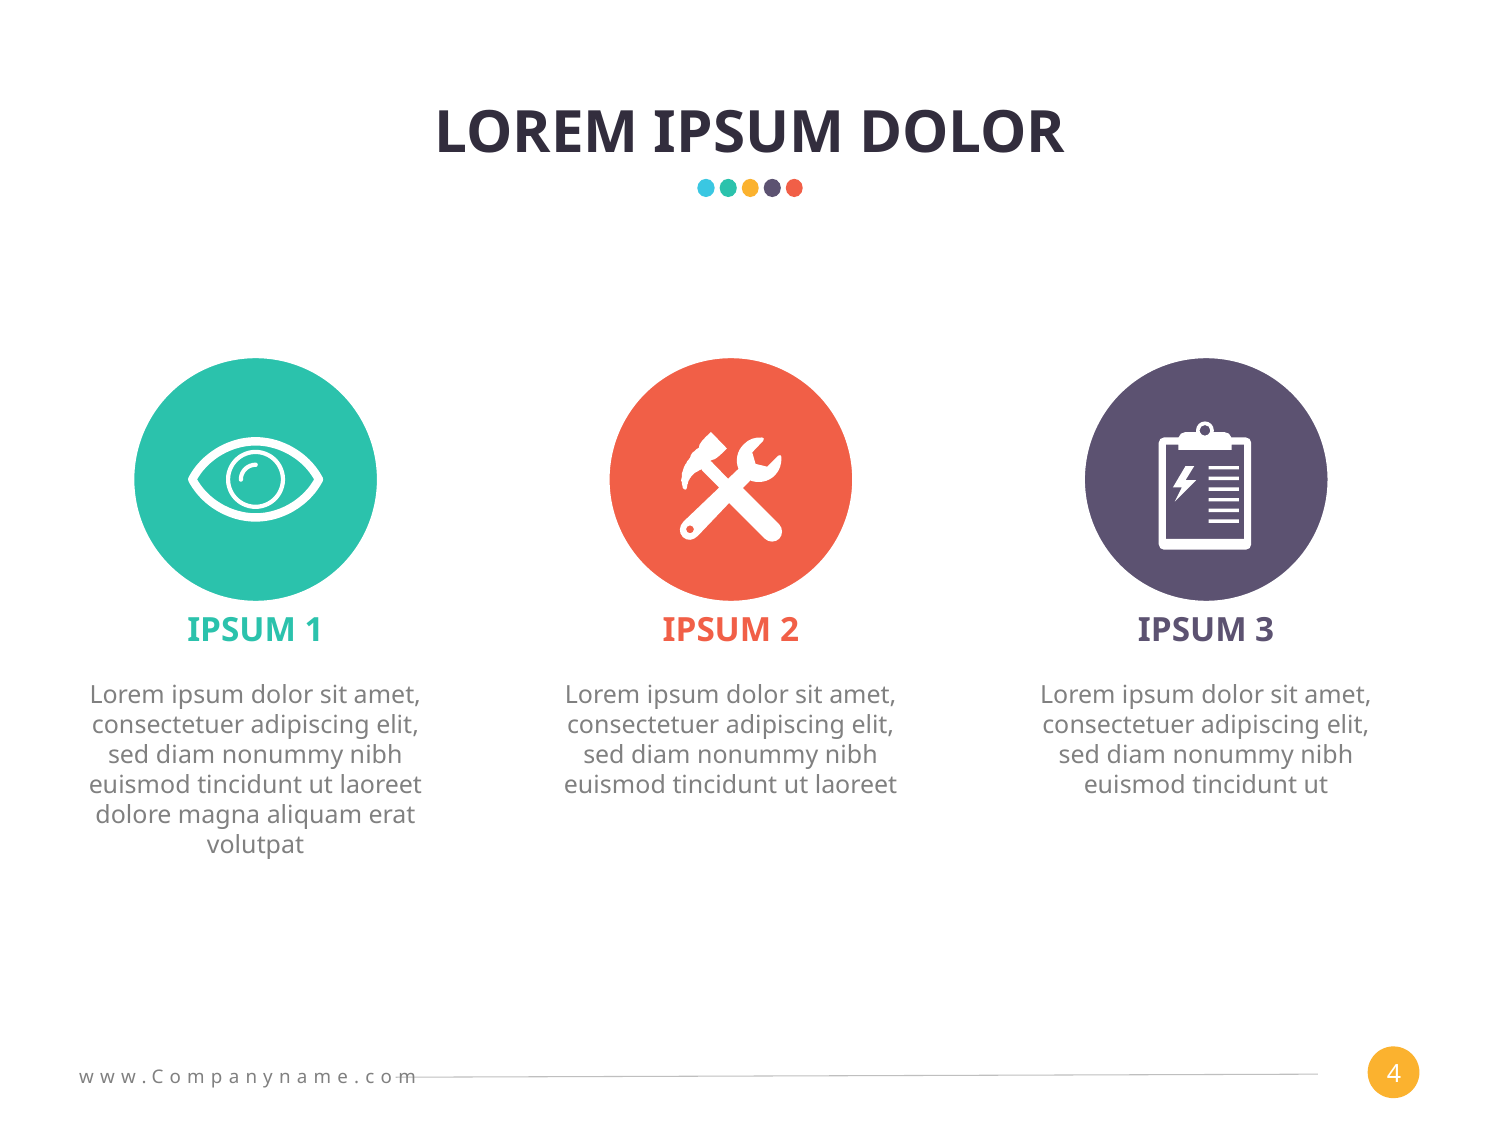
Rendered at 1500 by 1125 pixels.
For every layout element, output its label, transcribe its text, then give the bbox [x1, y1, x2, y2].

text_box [538, 357, 924, 808]
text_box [62, 357, 449, 839]
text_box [1158, 421, 1252, 550]
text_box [188, 437, 324, 522]
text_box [1013, 357, 1399, 808]
title LOREM IPSUM DOLOR [0, 42, 1500, 173]
